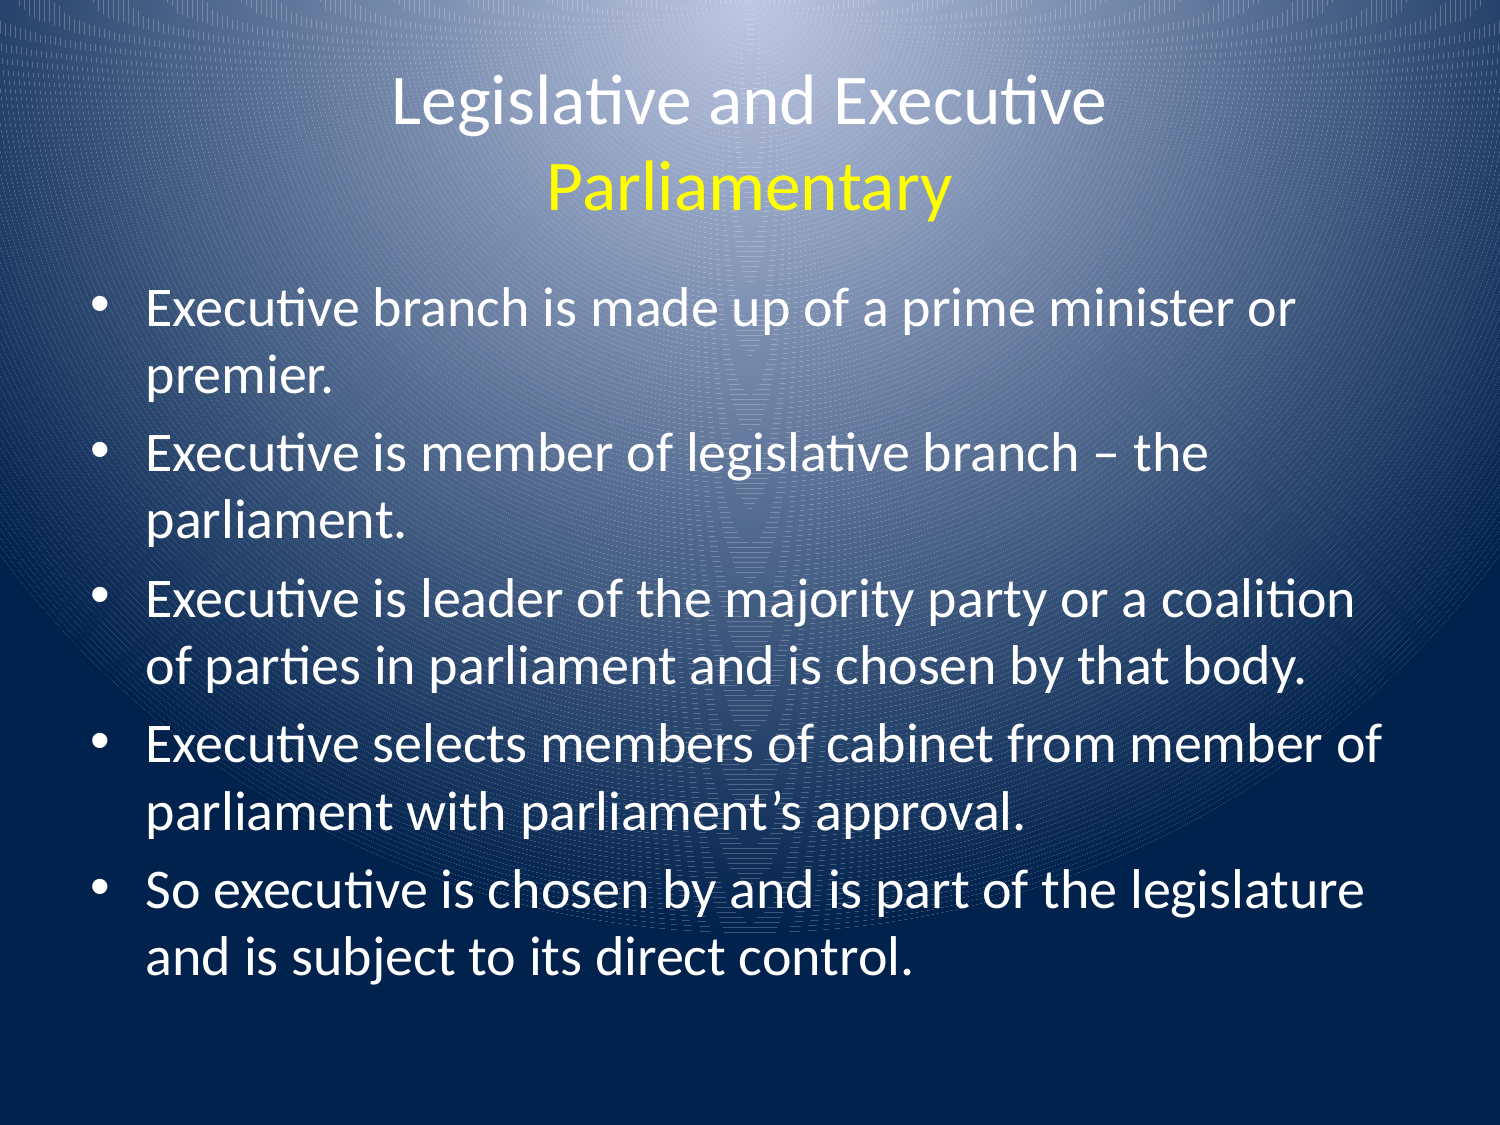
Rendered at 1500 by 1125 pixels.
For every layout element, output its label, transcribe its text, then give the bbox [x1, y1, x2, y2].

list Executive branch is made up of a prime minister or premier. Executive is member of legislative branch – the parliament. Executive is leader of the majority party or a coalition of parties in parliament and is chosen by that body. Executive selects members of cabinet from member of parliament with parliament’s approval. So executive is chosen by and is part of the legislature and is subject to its direct control. [75, 262, 1425, 1005]
title Legislative and Executive Parliamentary [75, 45, 1425, 233]
